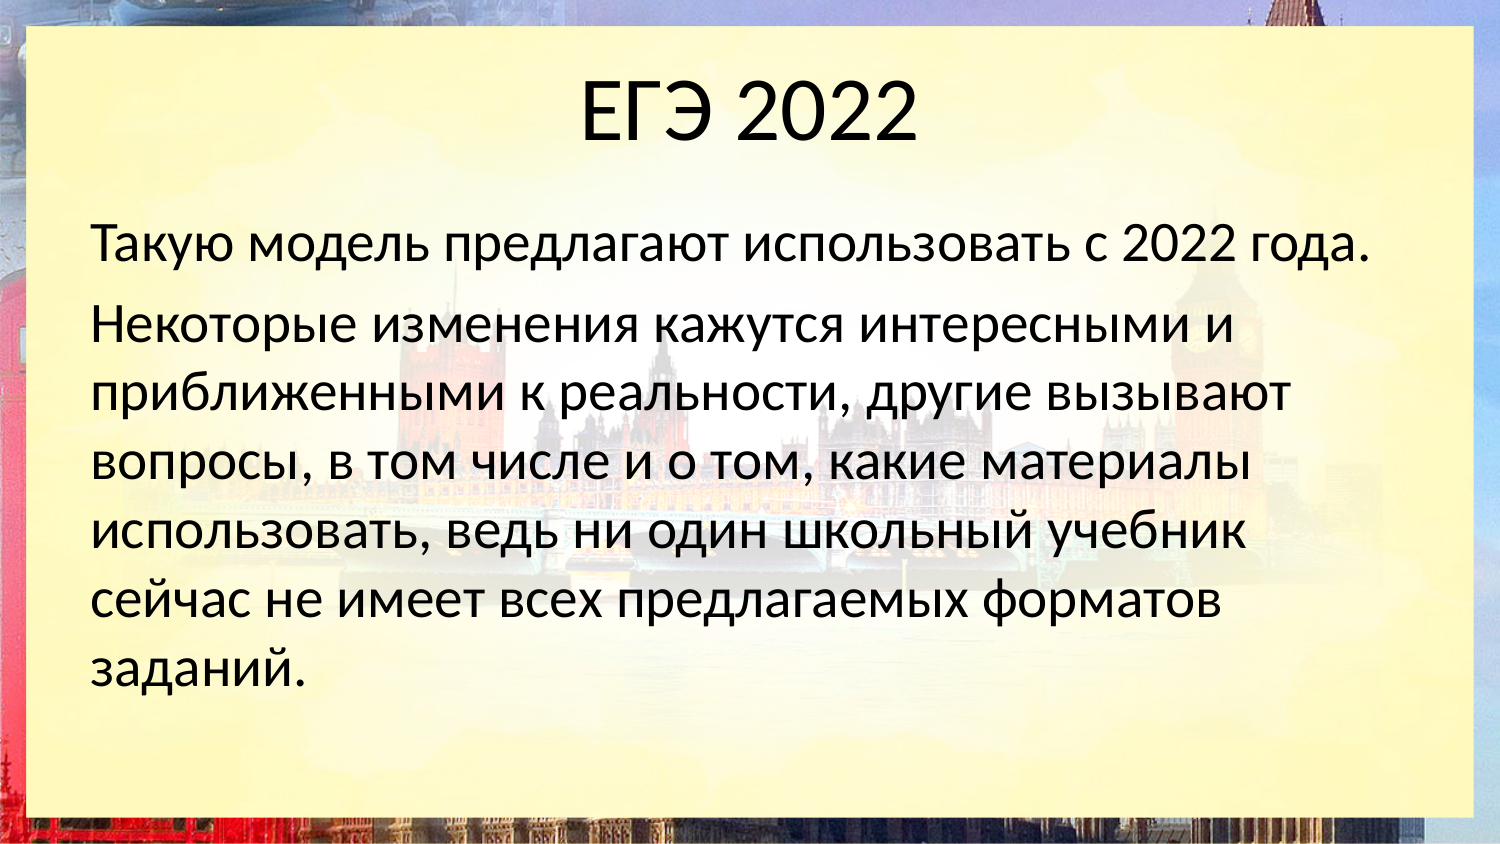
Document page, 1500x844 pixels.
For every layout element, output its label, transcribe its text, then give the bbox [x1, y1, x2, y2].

title ЕГЭ 2022 [75, 33, 1425, 175]
picture [0, 0, 1500, 844]
list Такую модель предлагают использовать с 2022 года. Некоторые изменения кажутся интересными и приближенными к реальности, другие вызывают вопросы, в том числе и о том, какие материалы использовать, ведь ни один школьный учебник сейчас не имеет всех предлагаемых форматов заданий. [75, 196, 1425, 754]
